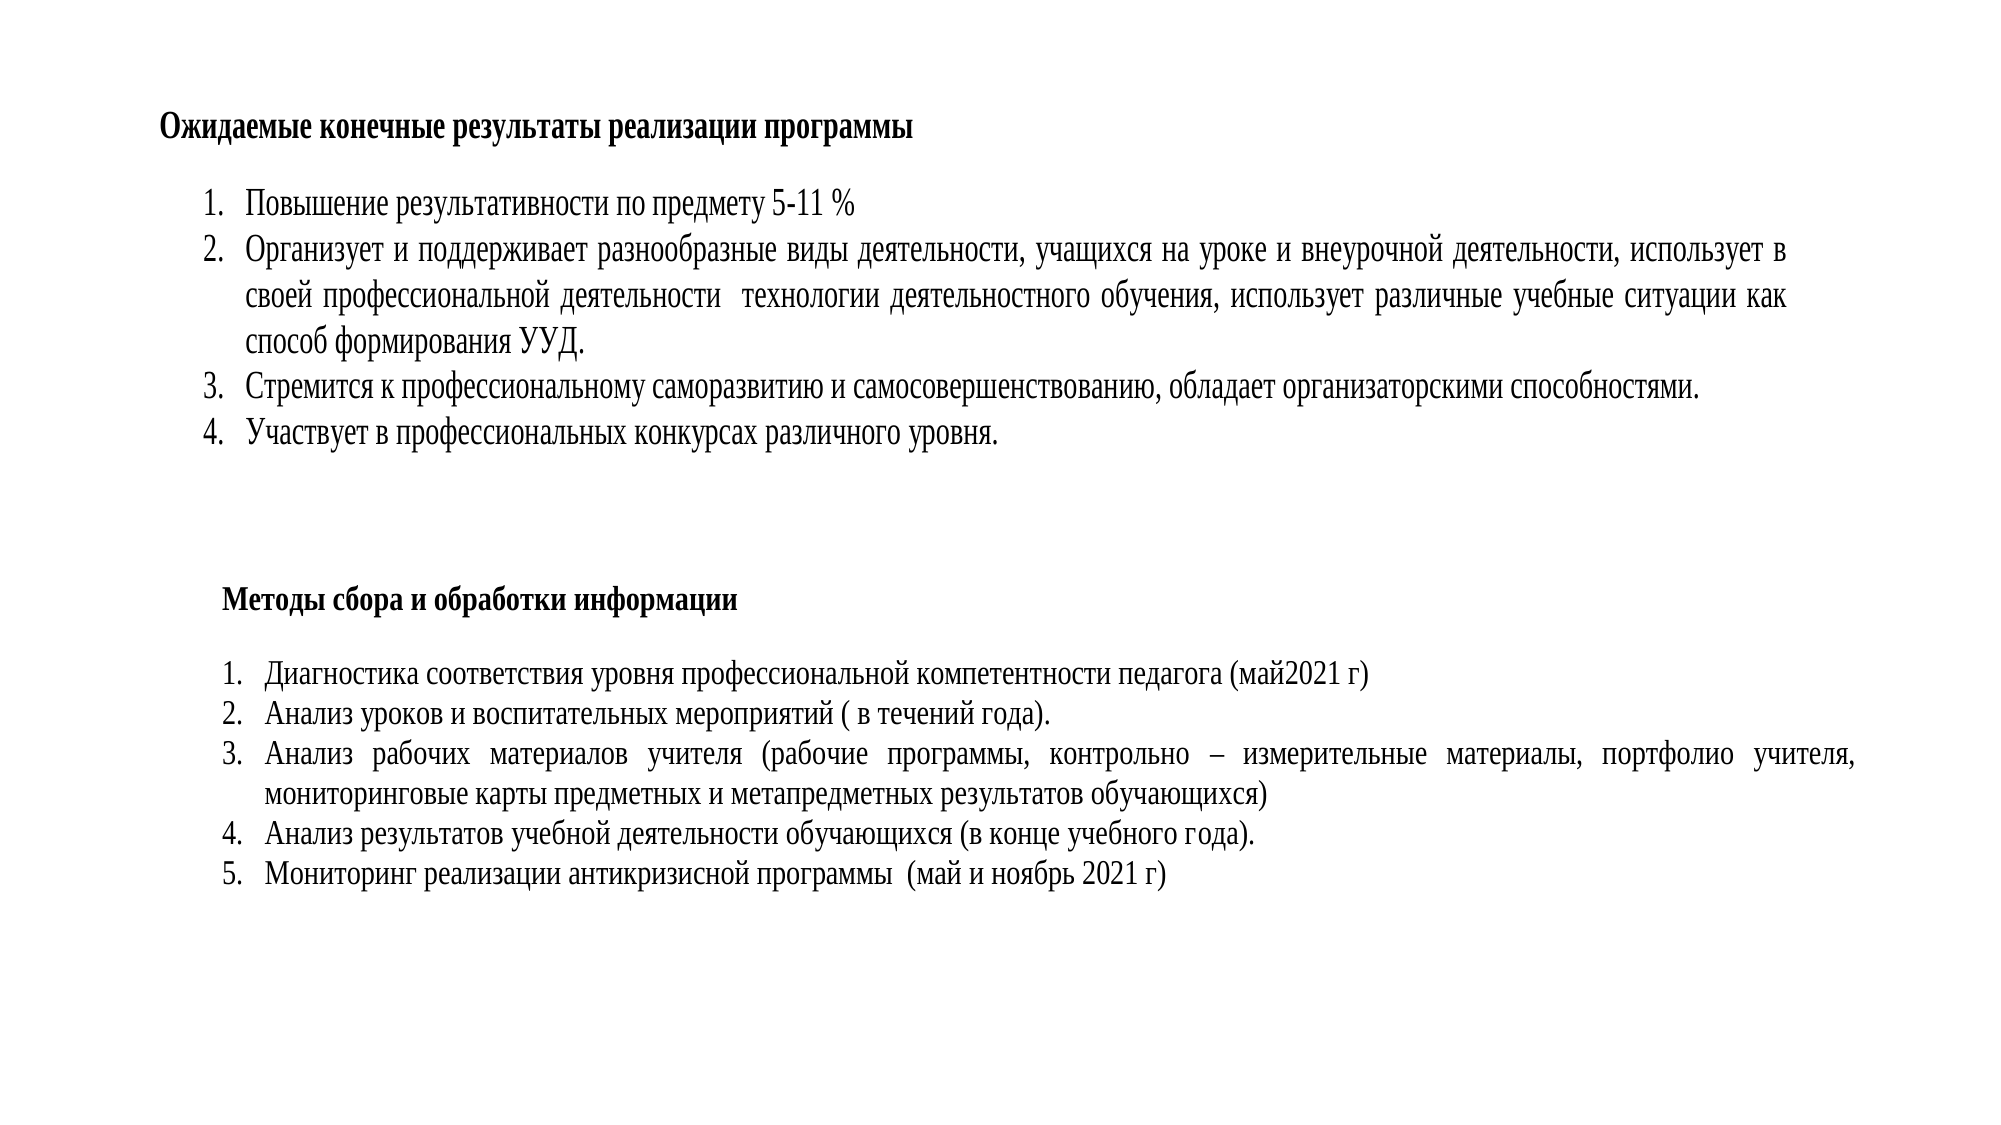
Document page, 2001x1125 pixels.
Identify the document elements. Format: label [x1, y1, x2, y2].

picture [138, 509, 1857, 963]
picture [76, 101, 1789, 455]
